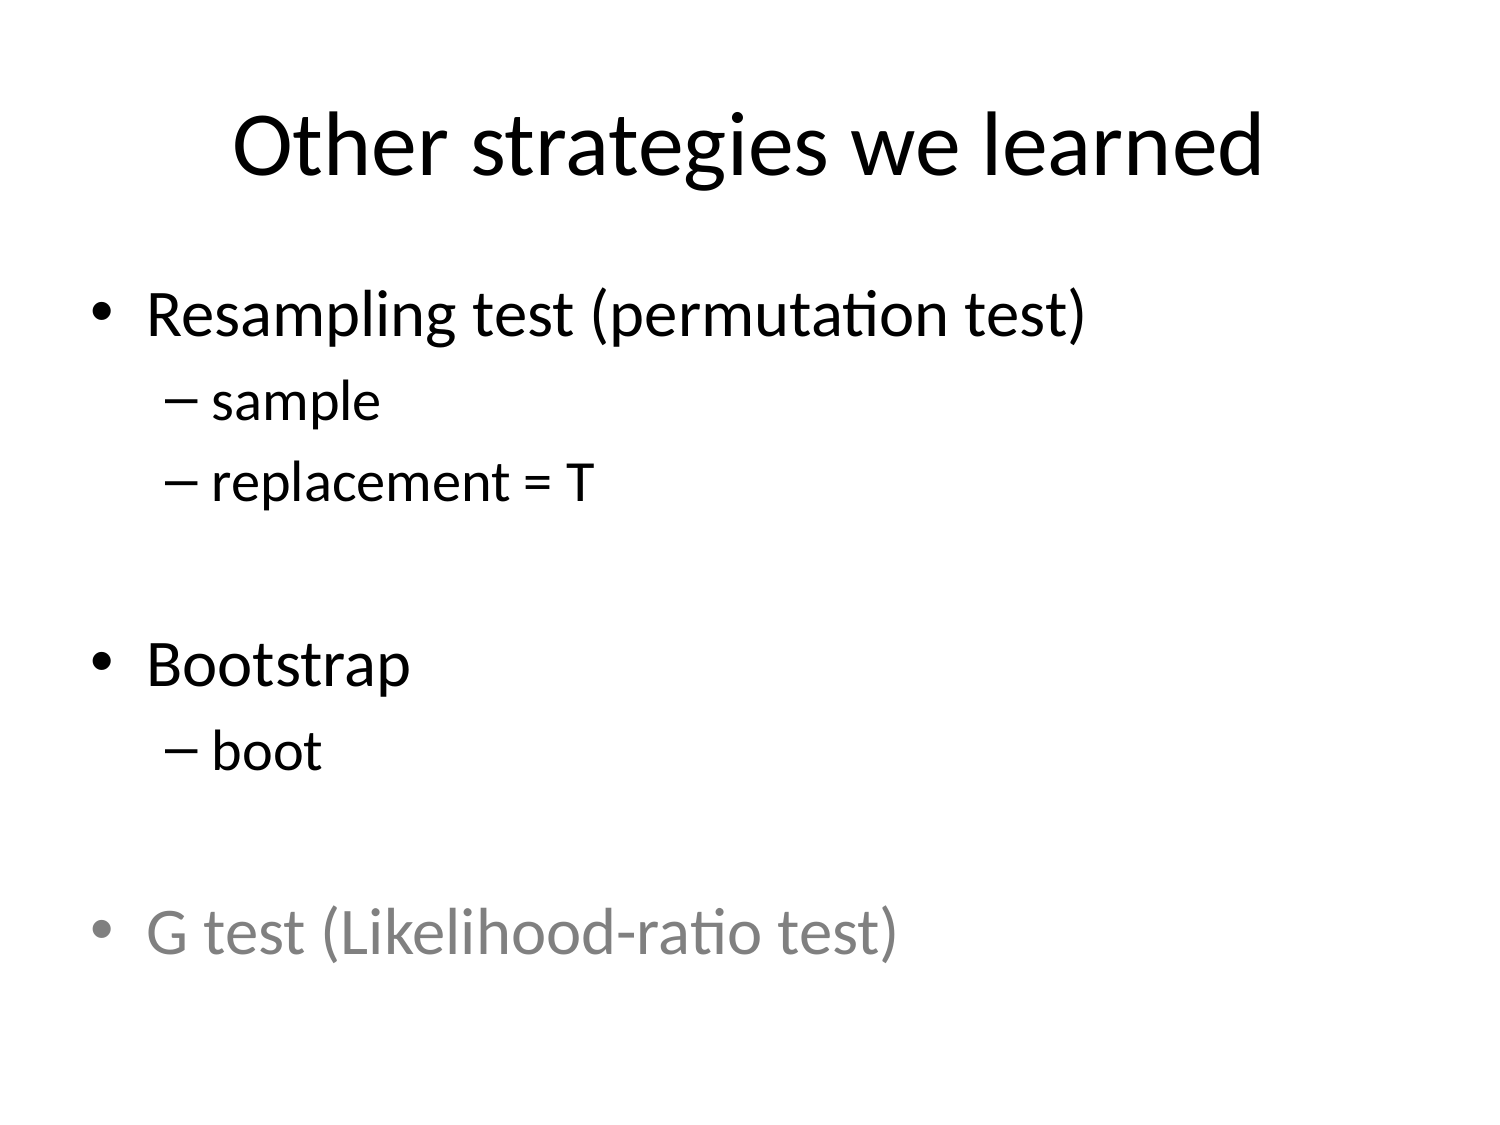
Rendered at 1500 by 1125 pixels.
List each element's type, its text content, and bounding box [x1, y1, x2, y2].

list Resampling test (permutation test) sample replacement = T Bootstrap boot G test (Likelihood-ratio test) [75, 262, 1425, 1005]
title Other strategies we learned [75, 45, 1425, 233]
